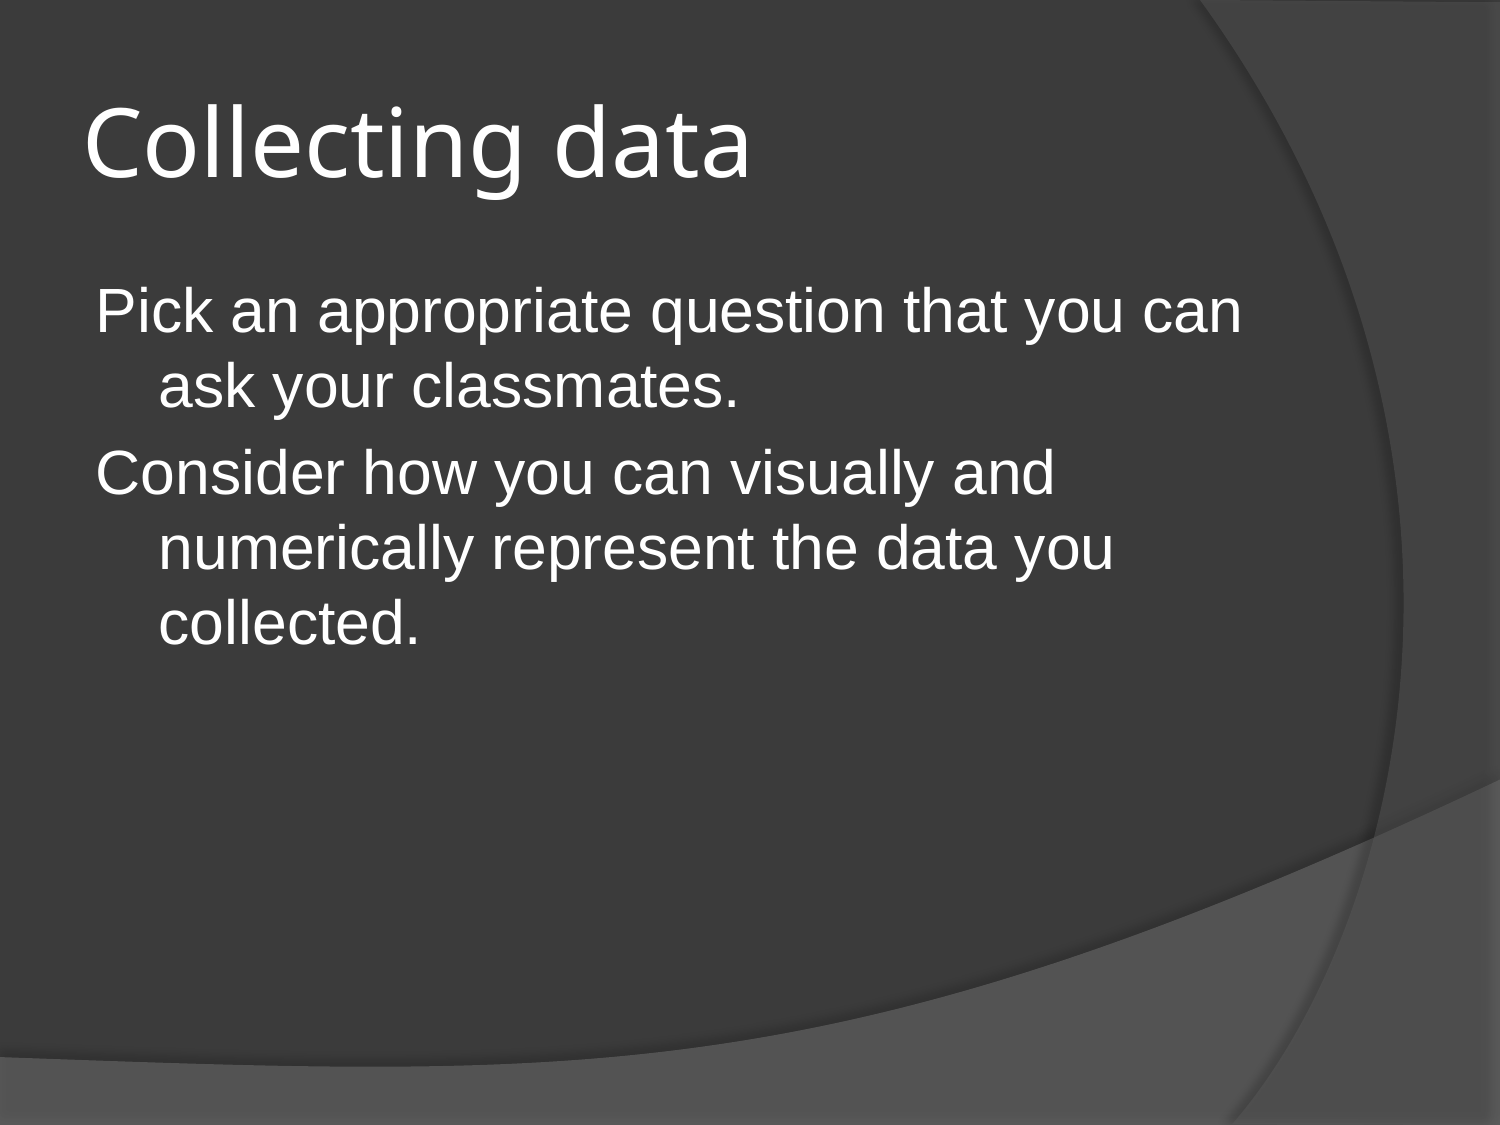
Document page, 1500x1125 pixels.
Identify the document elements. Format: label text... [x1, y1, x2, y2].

title Collecting data [75, 45, 1300, 233]
list Pick an appropriate question that you can ask your classmates. Consider how you can visually and numerically represent the data you collected. [75, 262, 1300, 1005]
